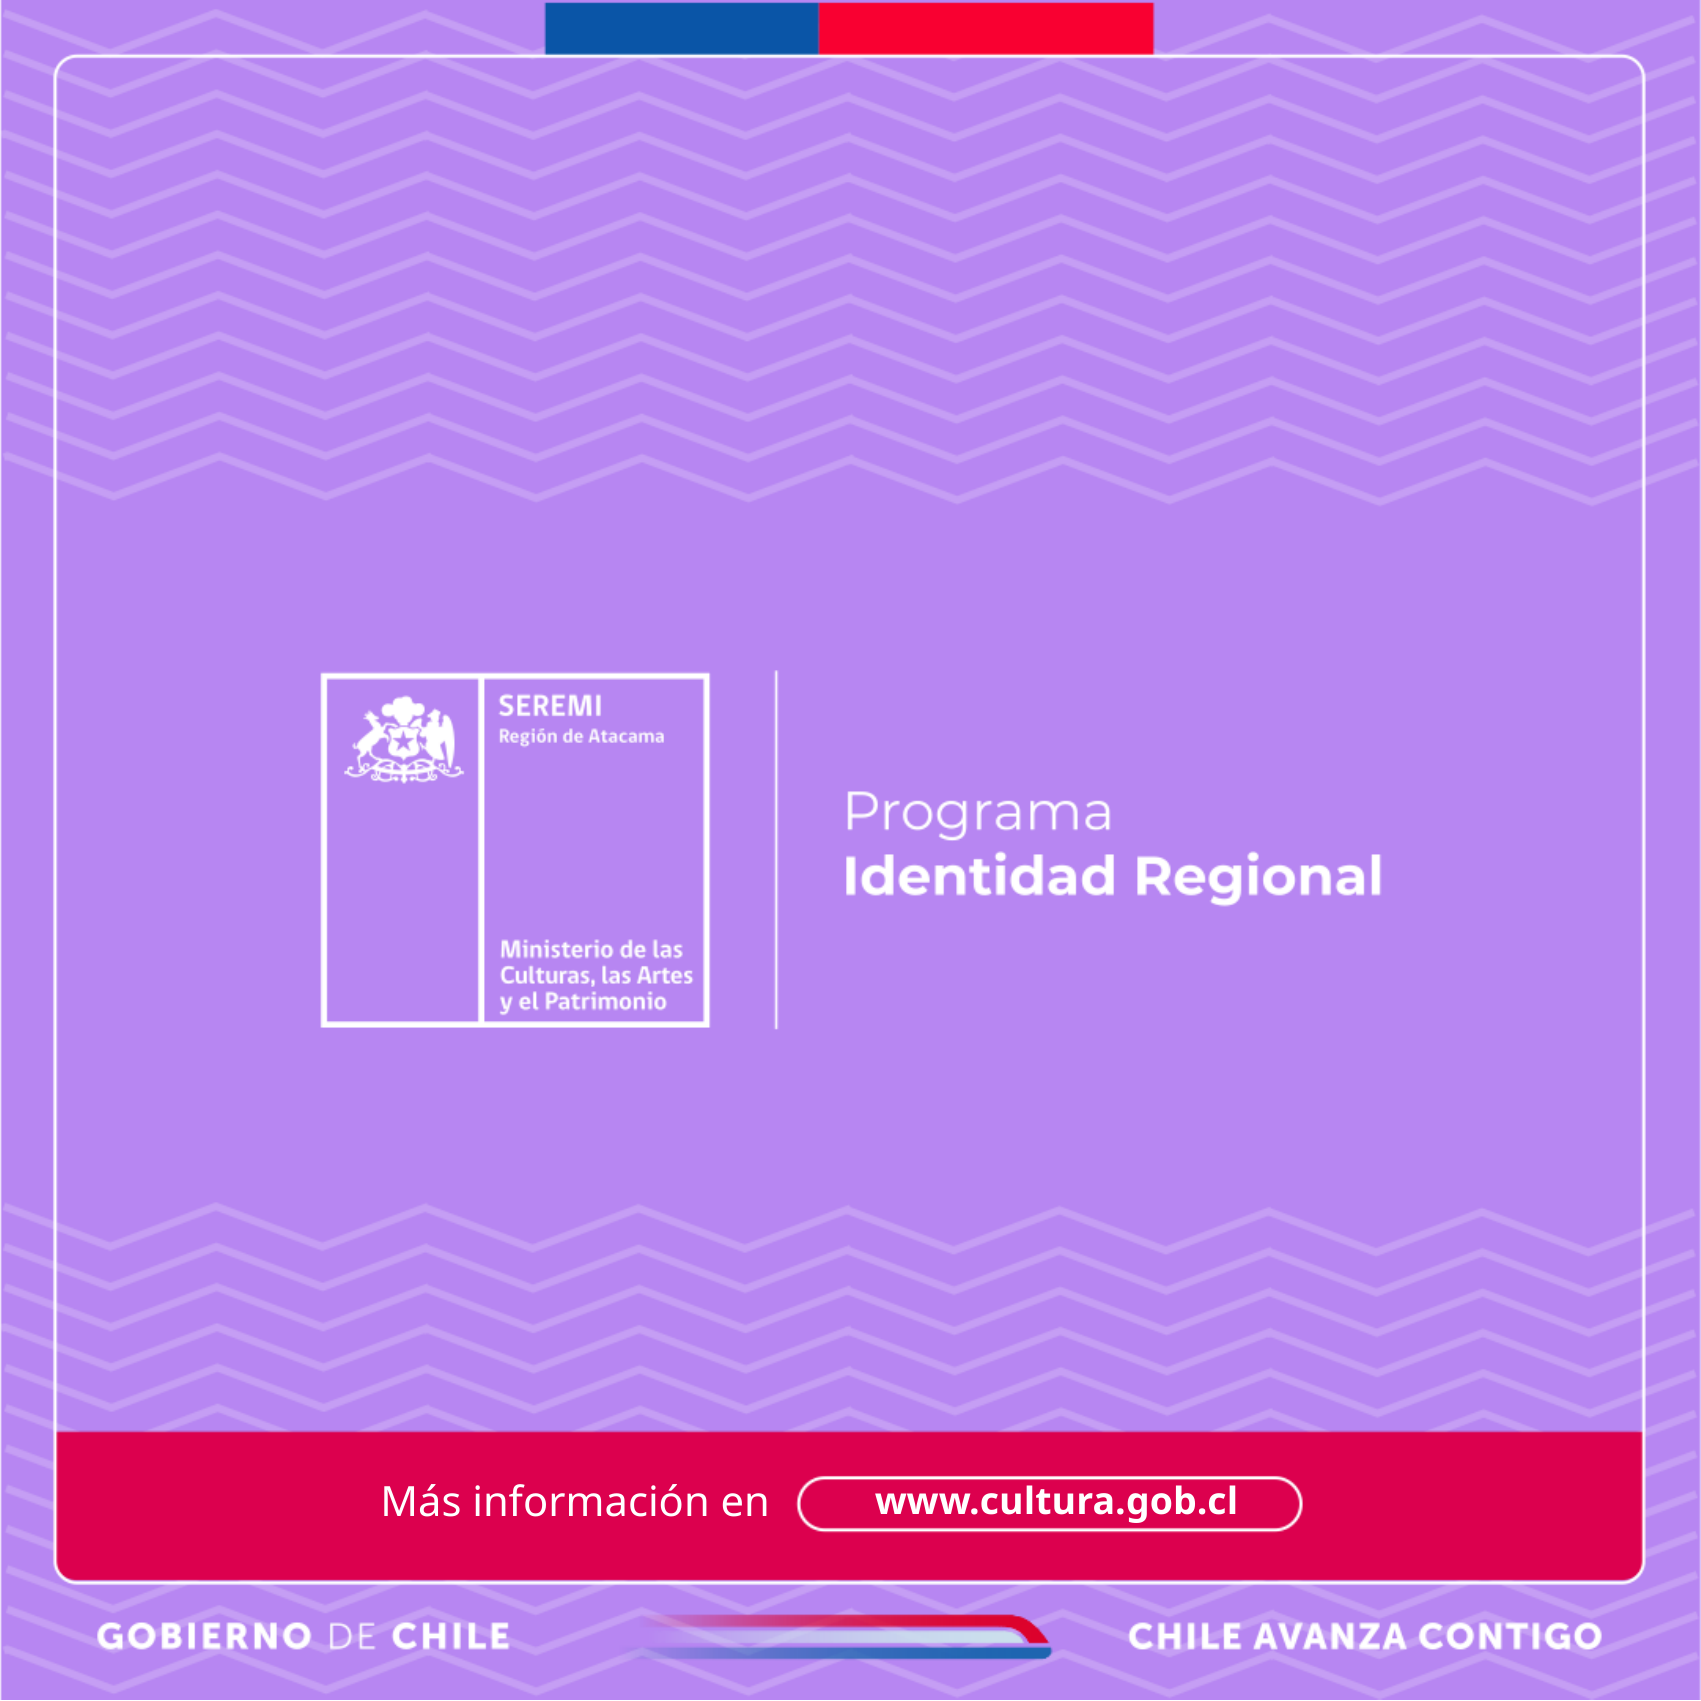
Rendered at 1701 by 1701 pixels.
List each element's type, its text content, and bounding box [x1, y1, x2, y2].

text_box www.cultura.gob.cl [860, 1469, 1254, 1529]
text_box Más información en [365, 1467, 785, 1533]
